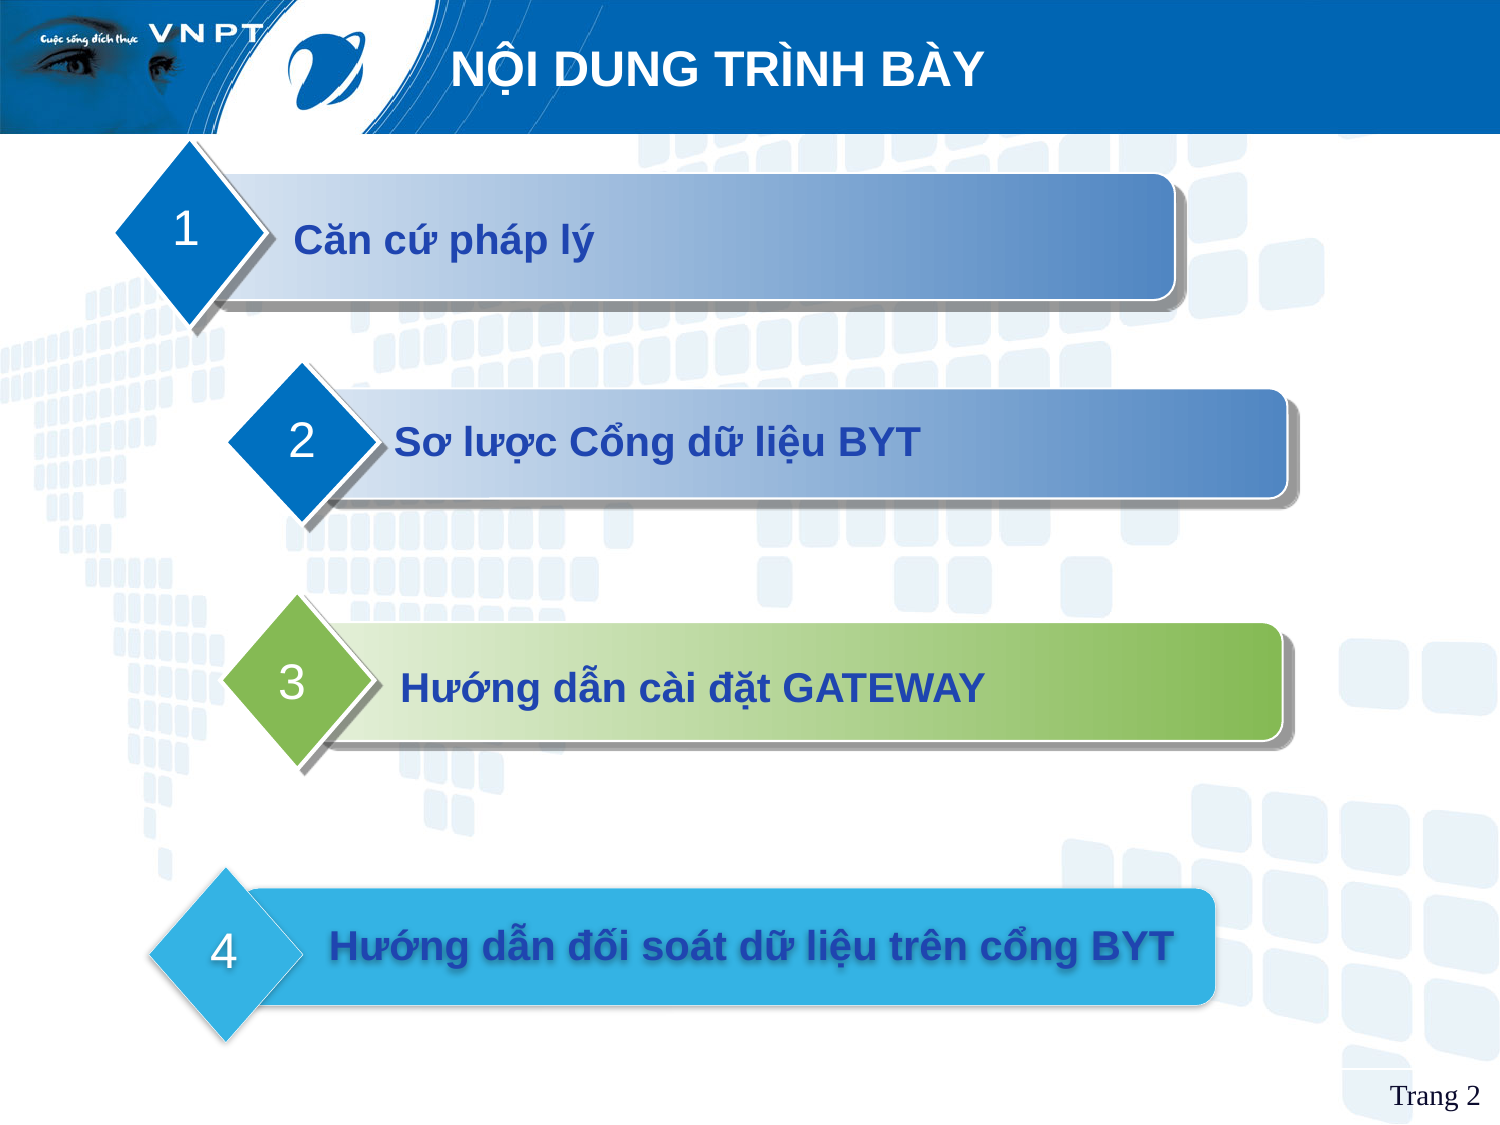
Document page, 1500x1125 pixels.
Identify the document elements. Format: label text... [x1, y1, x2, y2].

title NỘI DUNG TRÌNH BÀY [437, 0, 1496, 133]
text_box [224, 359, 1288, 526]
slide_number Trang 2 [1242, 1068, 1497, 1125]
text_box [112, 137, 1176, 329]
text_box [148, 866, 1216, 1043]
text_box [219, 590, 1283, 770]
picture [0, 0, 1500, 1125]
